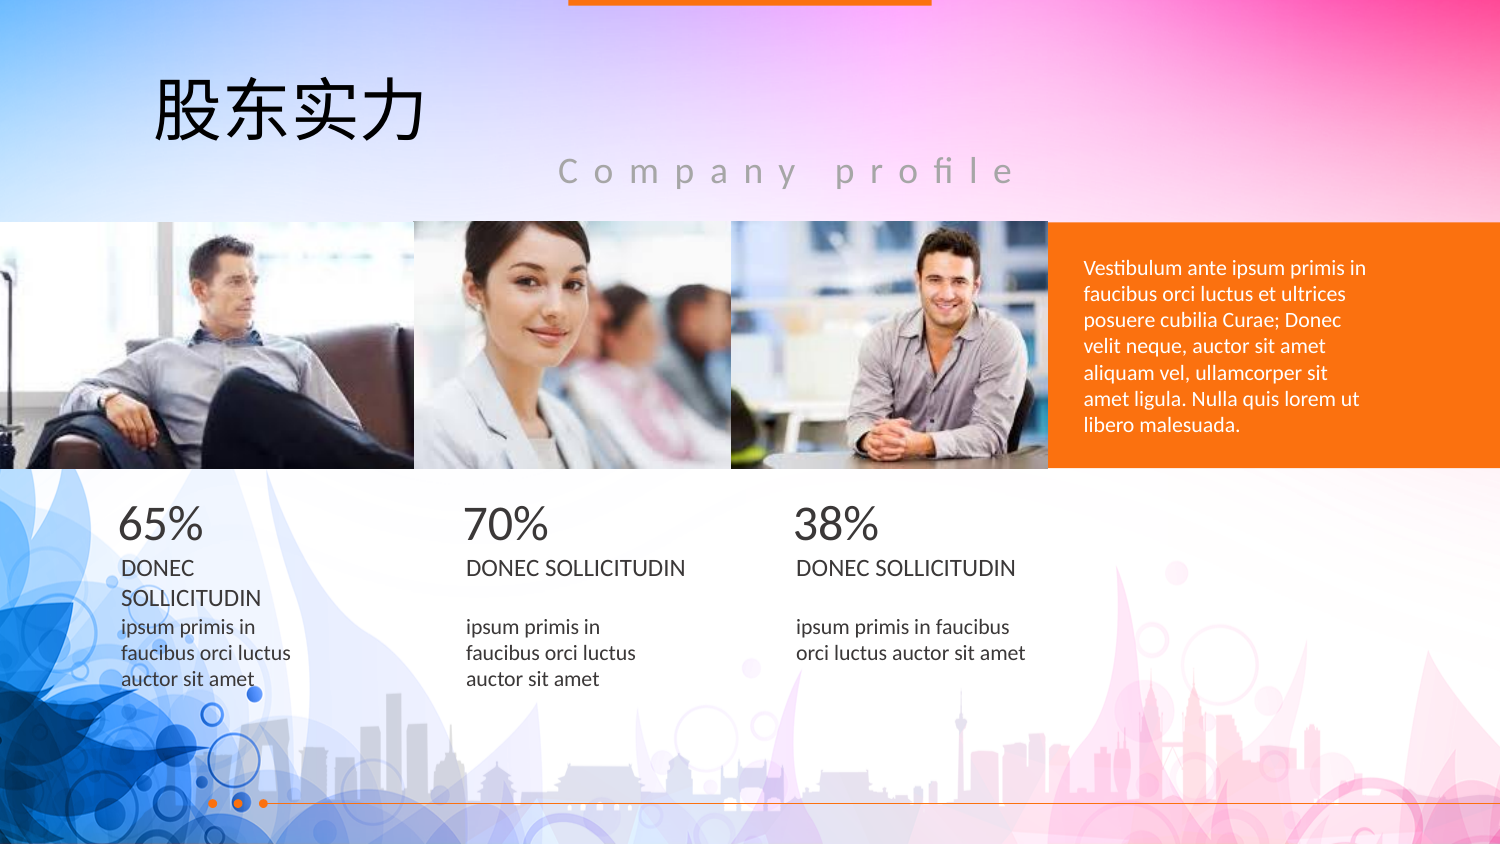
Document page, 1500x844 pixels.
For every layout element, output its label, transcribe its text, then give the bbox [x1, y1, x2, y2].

text_box 38% [778, 482, 927, 558]
text_box Vestibulum ante ipsum primis in faucibus orci luctus et ultrices posuere cubilia Curae; Donec velit neque, auctor sit amet aliquam vel, ullamcorper sit amet ligula. Nulla quis lorem ut libero malesuada. [1068, 246, 1385, 445]
title 股东实力 [103, 26, 1380, 190]
text_box DONEC SOLLICITUDIN [781, 543, 1048, 589]
text_box ipsum primis in faucibus orci luctus auctor sit amet [106, 605, 334, 699]
text_box DONEC SOLLICITUDIN [106, 543, 350, 619]
text_box Company profile [543, 138, 1028, 199]
text_box DONEC SOLLICITUDIN [451, 543, 705, 589]
picture [0, 0, 1500, 844]
text_box 70% [447, 482, 597, 558]
text_box ipsum primis in faucibus orci luctus auctor sit amet [451, 605, 689, 699]
text_box 65% [102, 482, 251, 558]
text_box ipsum primis in faucibus orci luctus auctor sit amet [781, 605, 1048, 673]
text_box [1048, 221, 1500, 469]
